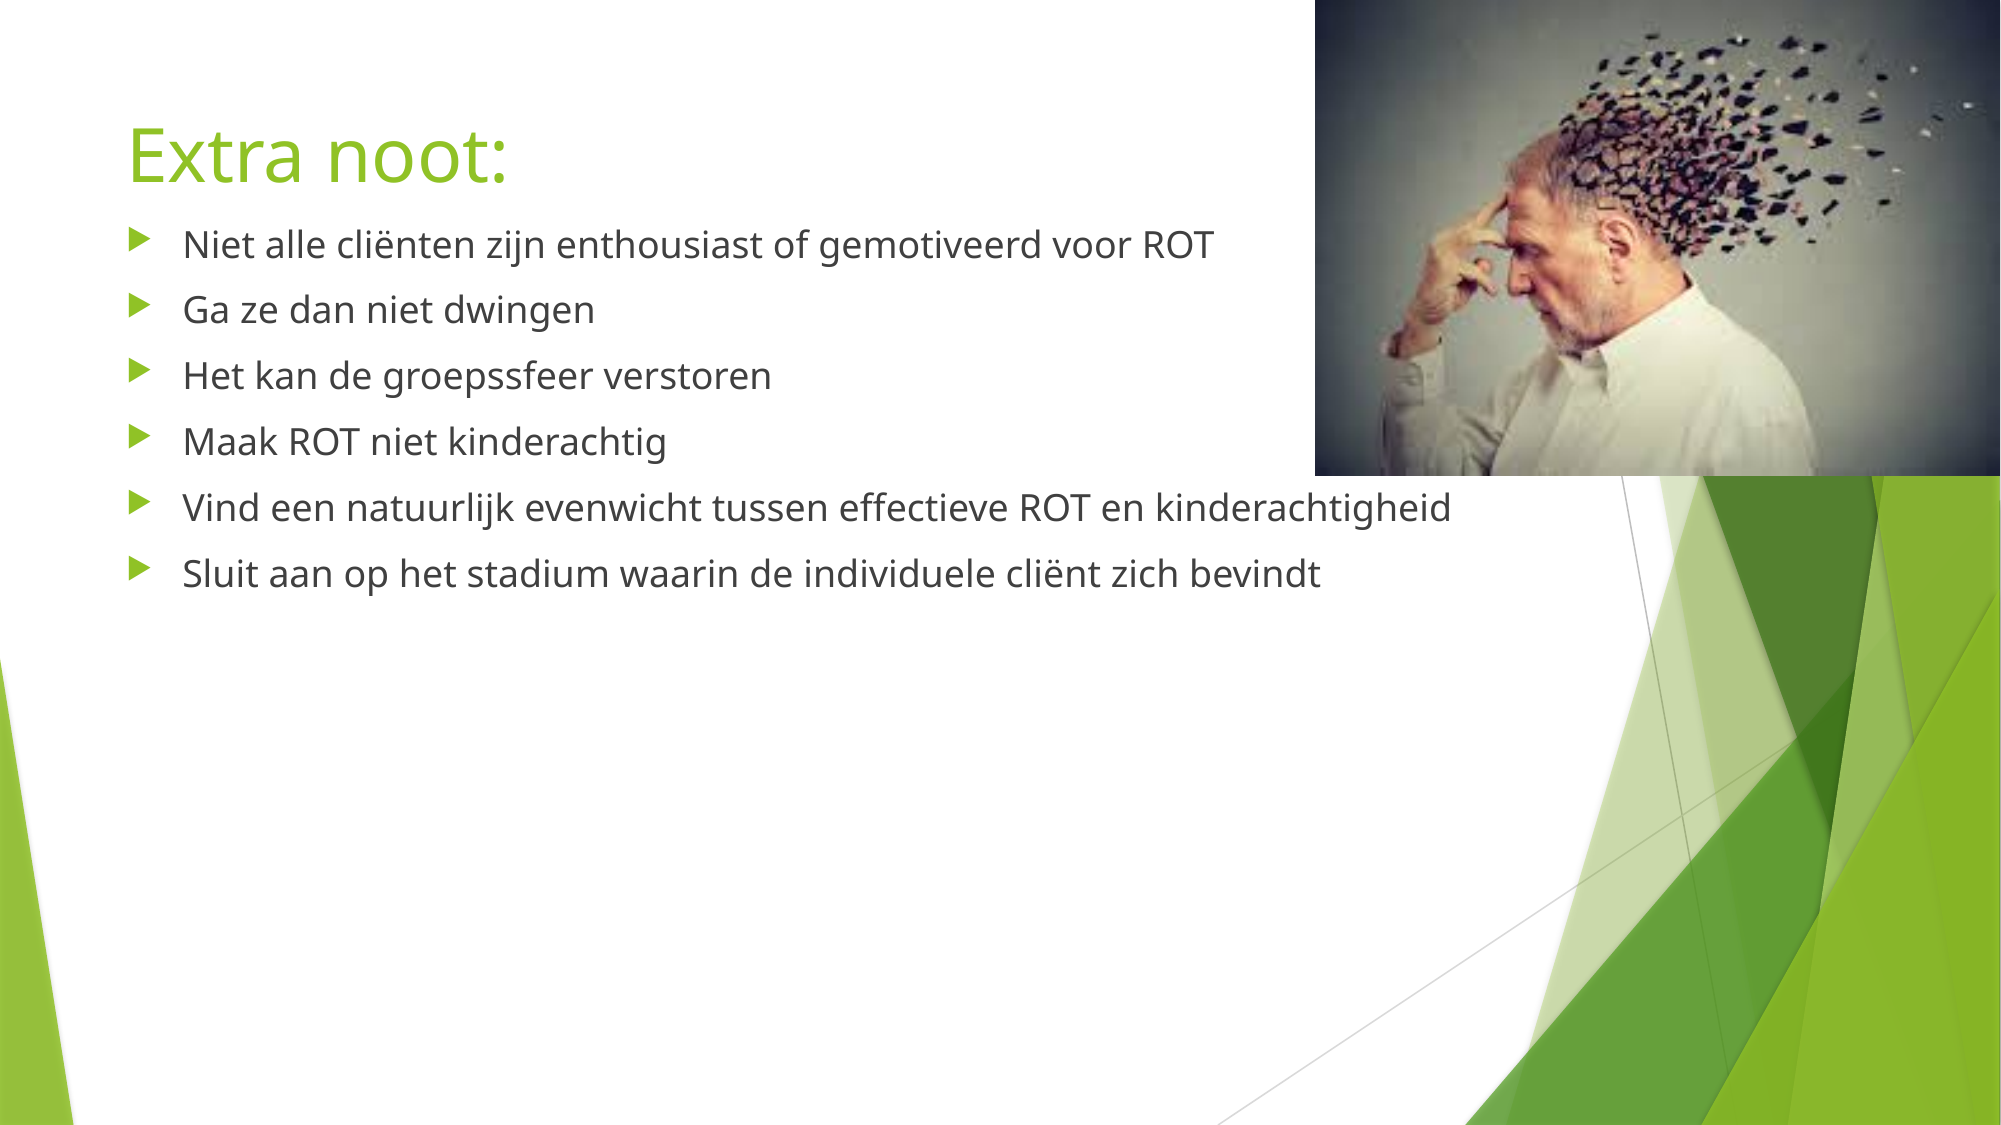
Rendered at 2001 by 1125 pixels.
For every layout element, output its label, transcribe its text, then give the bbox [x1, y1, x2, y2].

list Niet alle cliënten zijn enthousiast of gemotiveerd voor ROT Ga ze dan niet dwingen Het kan de groepssfeer verstoren Maak ROT niet kinderachtig Vind een natuurlijk evenwicht tussen effectieve ROT en kinderachtigheid Sluit aan op het stadium waarin de individuele cliënt zich bevindt [111, 213, 1522, 850]
title Extra noot: [111, 99, 1310, 213]
picture [1315, 0, 2000, 477]
